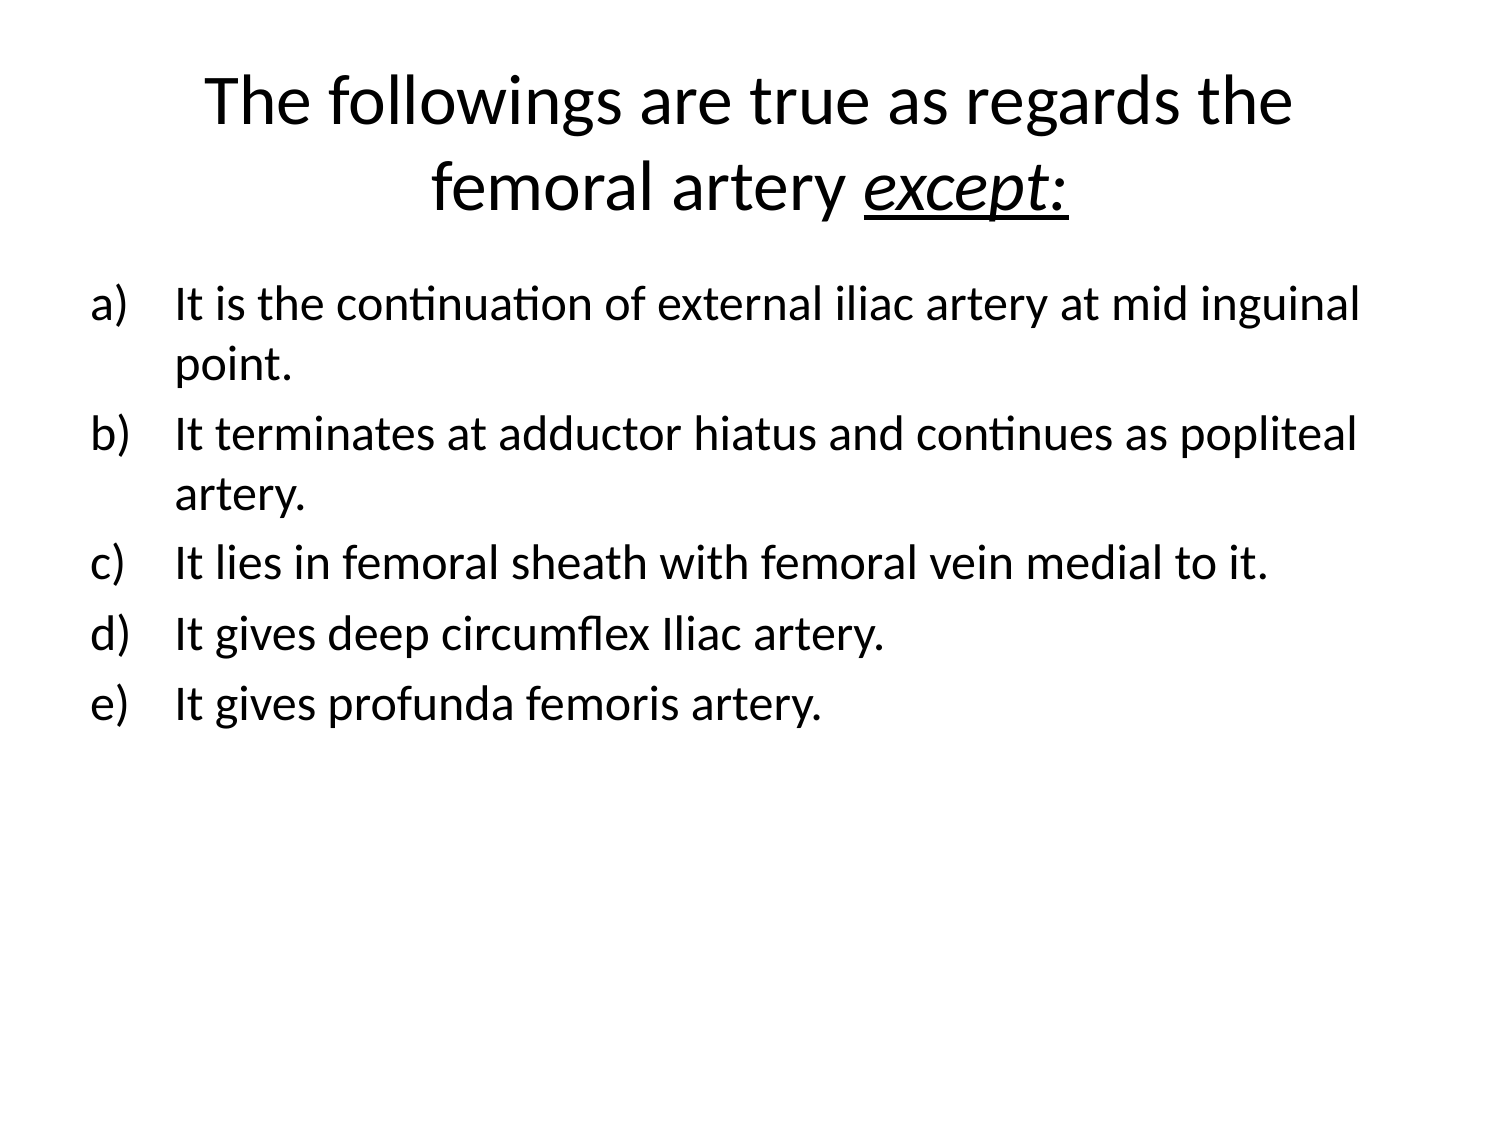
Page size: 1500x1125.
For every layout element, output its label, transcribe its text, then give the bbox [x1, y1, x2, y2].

title The followings are true as regards the femoral artery except: [75, 45, 1425, 233]
list It is the continuation of external iliac artery at mid inguinal point. It terminates at adductor hiatus and continues as popliteal artery. It lies in femoral sheath with femoral vein medial to it. It gives deep circumflex Iliac artery. It gives profunda femoris artery. [75, 262, 1425, 1005]
